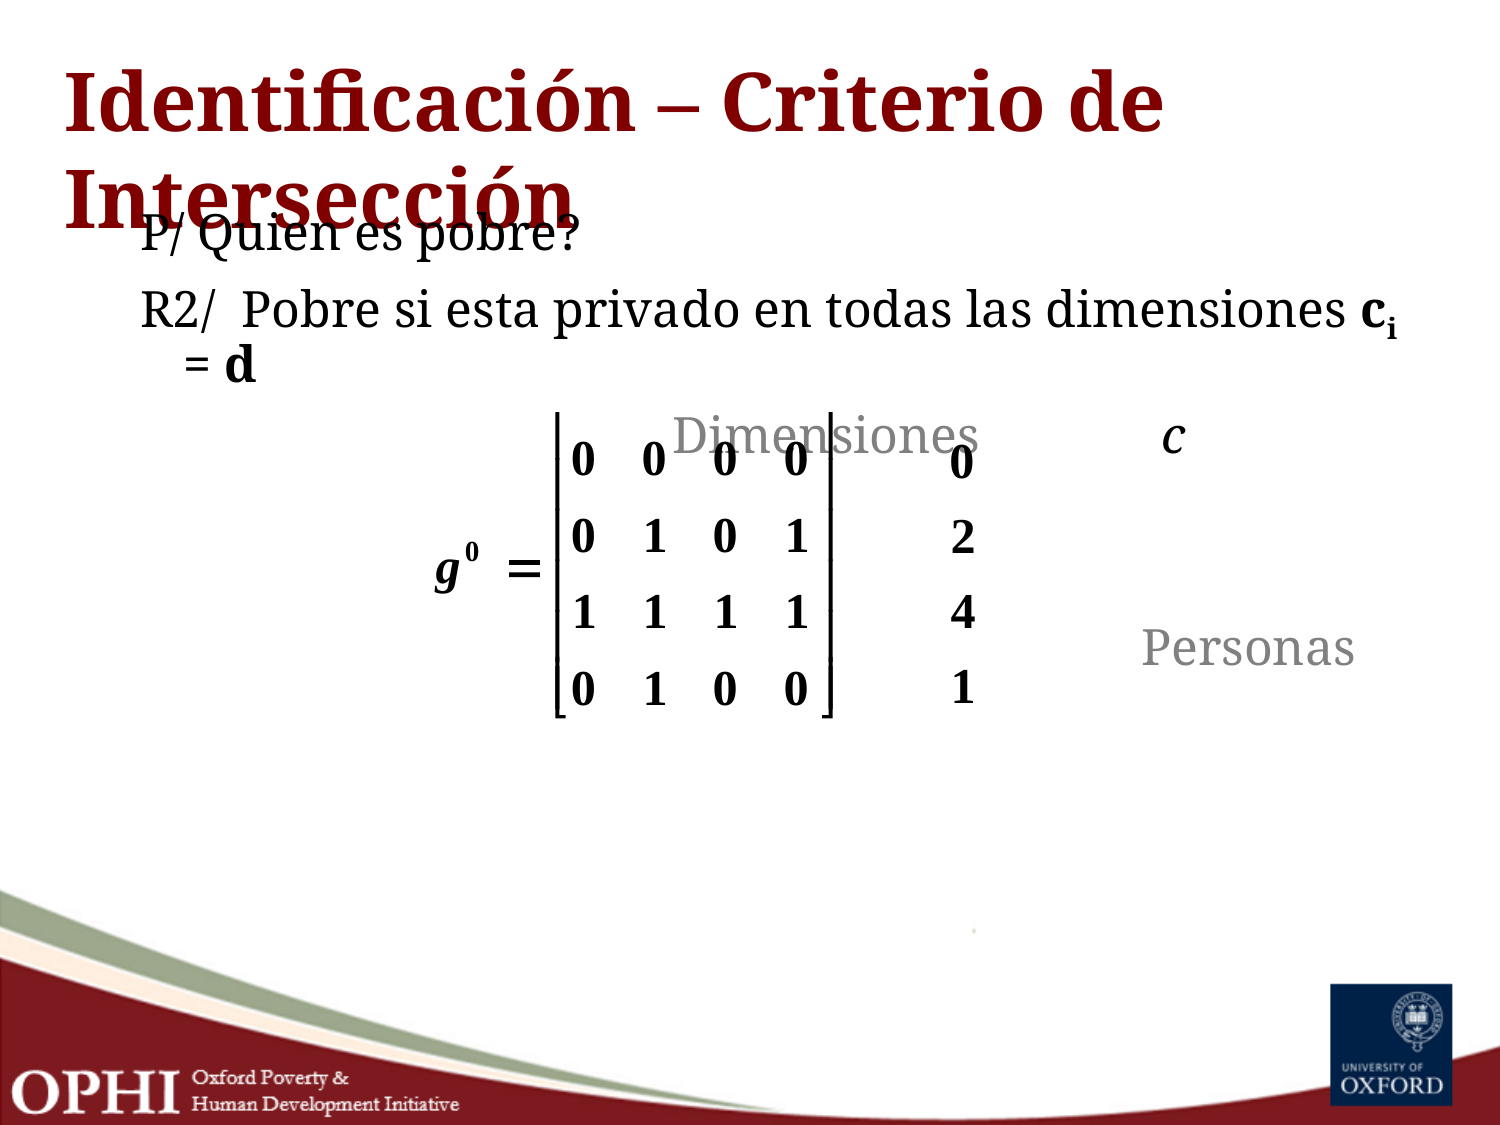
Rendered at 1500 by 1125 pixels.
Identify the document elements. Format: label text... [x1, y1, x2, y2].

list P/ Quien es pobre? R2/ Pobre si esta privado en todas las dimensiones ci = d Dimensiones c Personas [112, 200, 1413, 1125]
title Identificación – Criterio de Intersección [50, 42, 1500, 169]
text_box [427, 412, 979, 730]
picture [0, 0, 1500, 1125]
